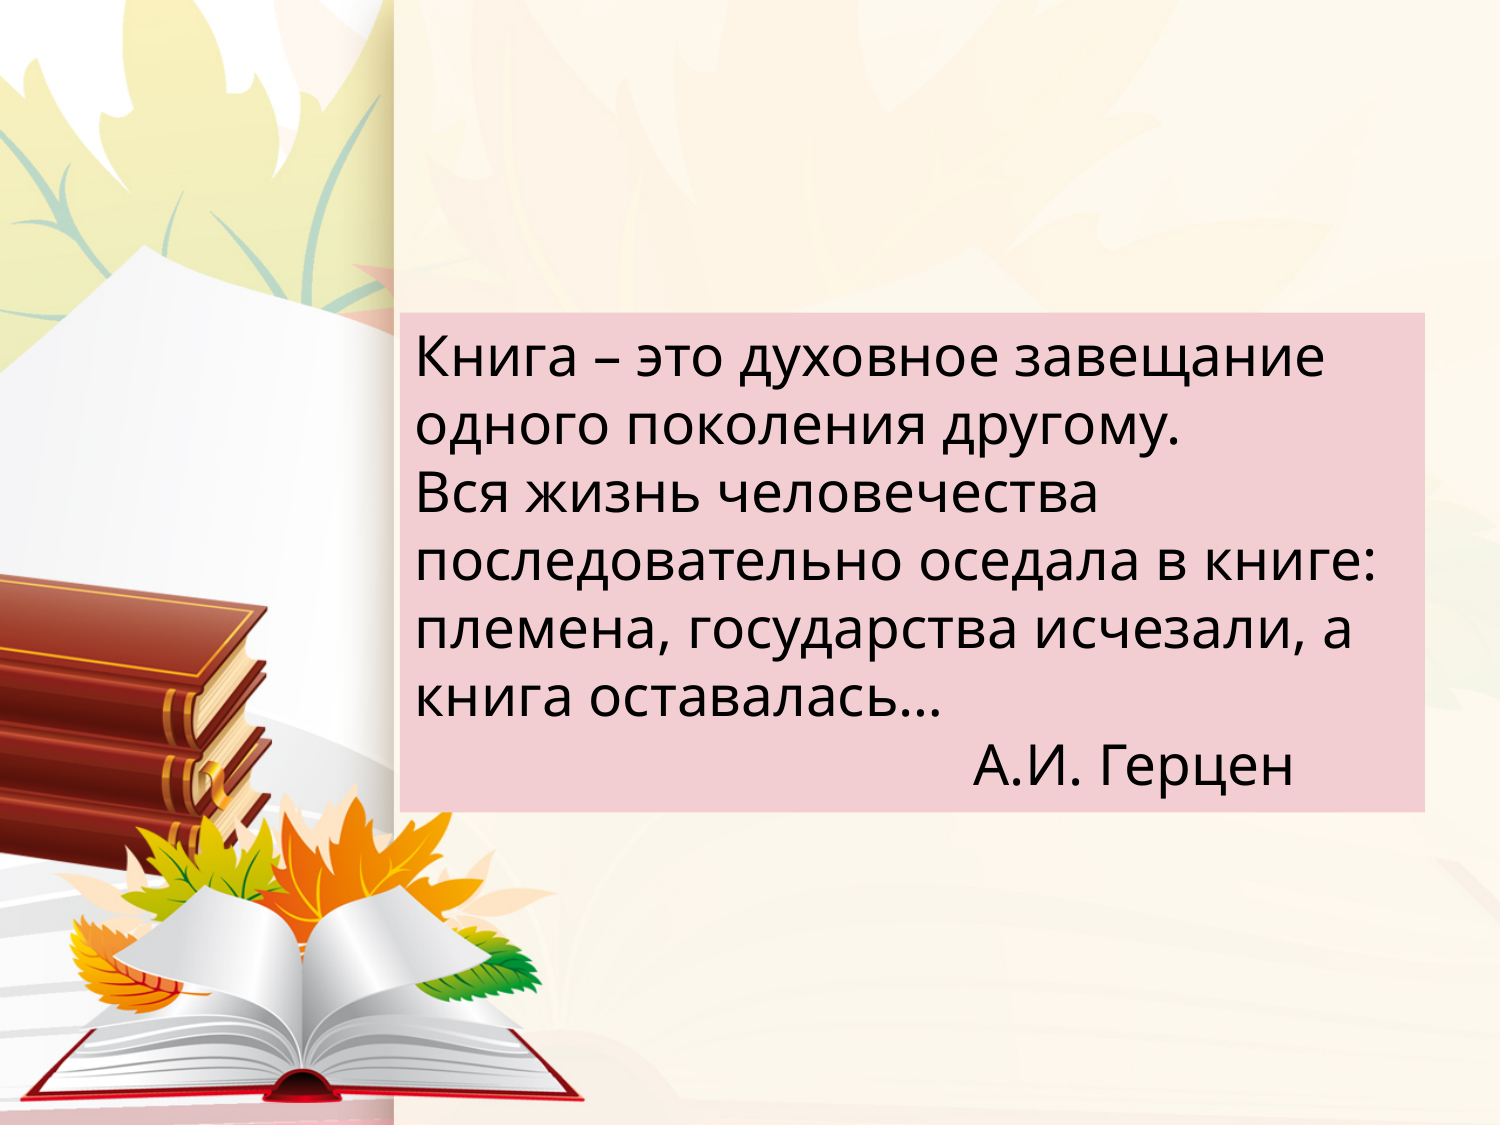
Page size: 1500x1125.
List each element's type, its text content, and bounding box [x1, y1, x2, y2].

picture [0, 0, 1500, 1125]
list Книга – это духовное завещание одного поколения другому. Вся жизнь человечества последовательно оседала в книге: племена, государства исчезали, а книга оставалась… А.И. Герцен [399, 312, 1425, 813]
